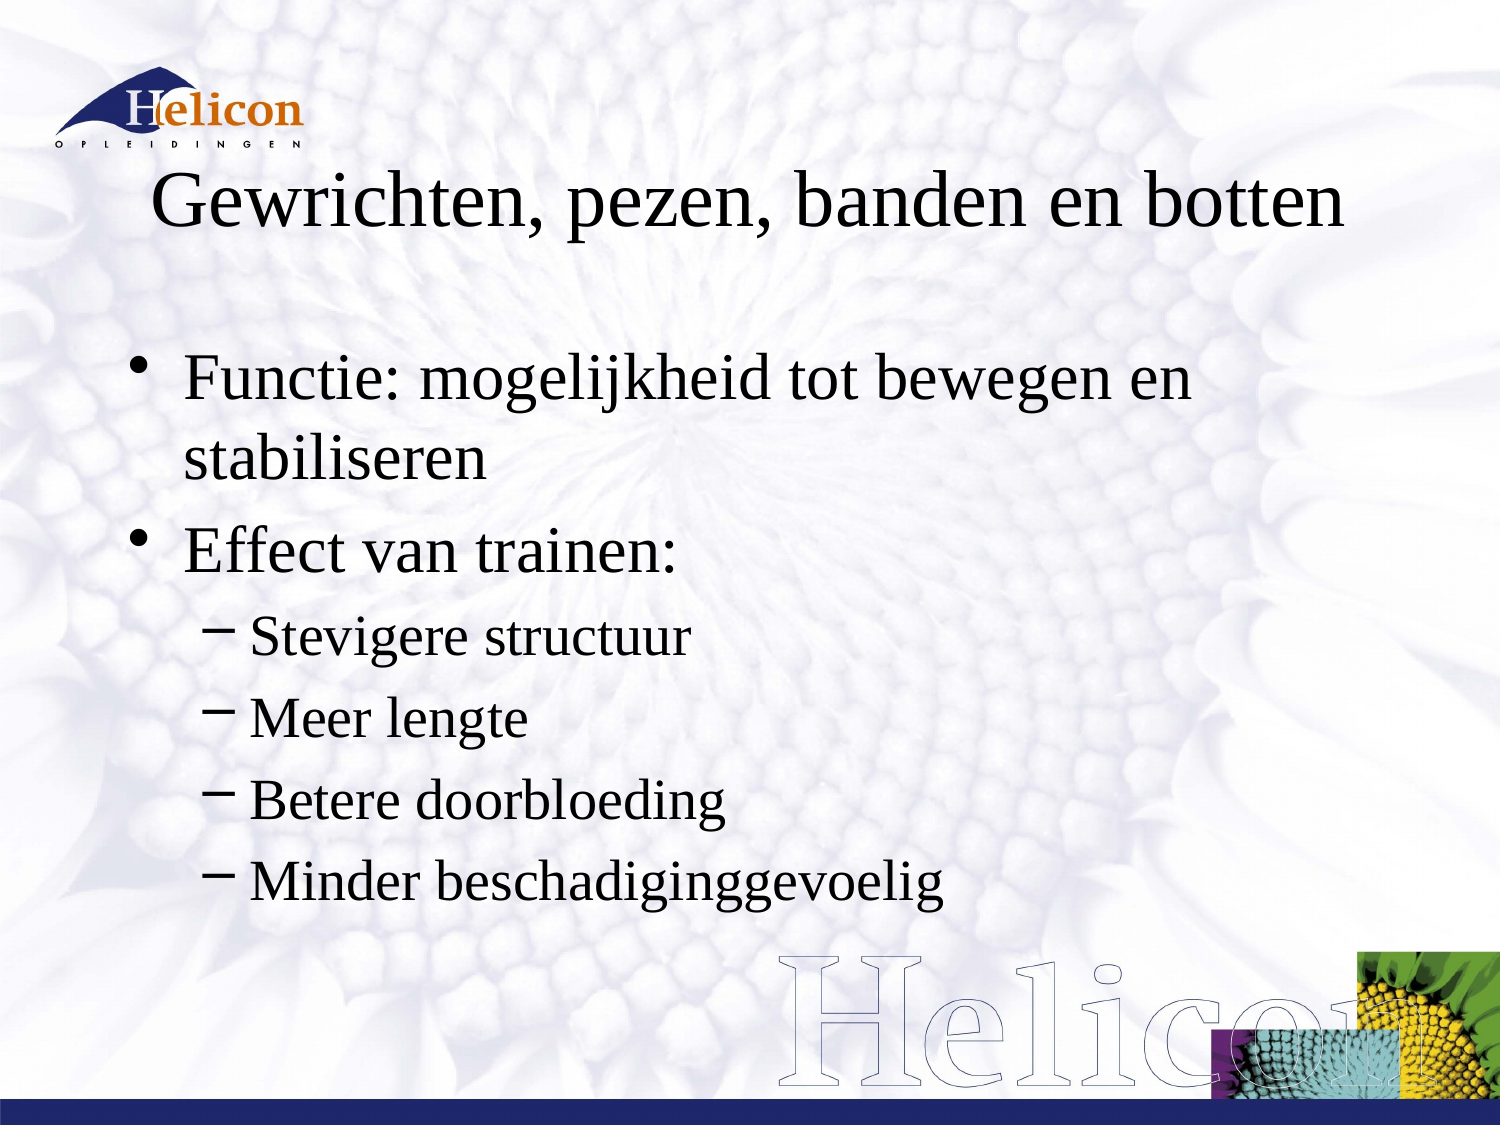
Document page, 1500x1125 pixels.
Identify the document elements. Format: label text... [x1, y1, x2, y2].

title Gewrichten, pezen, banden en botten [112, 99, 1388, 288]
list Functie: mogelijkheid tot bewegen en stabiliseren Effect van trainen: Stevigere structuur Meer lengte Betere doorbloeding Minder beschadiginggevoelig [112, 324, 1388, 1000]
picture [0, 0, 1500, 1125]
